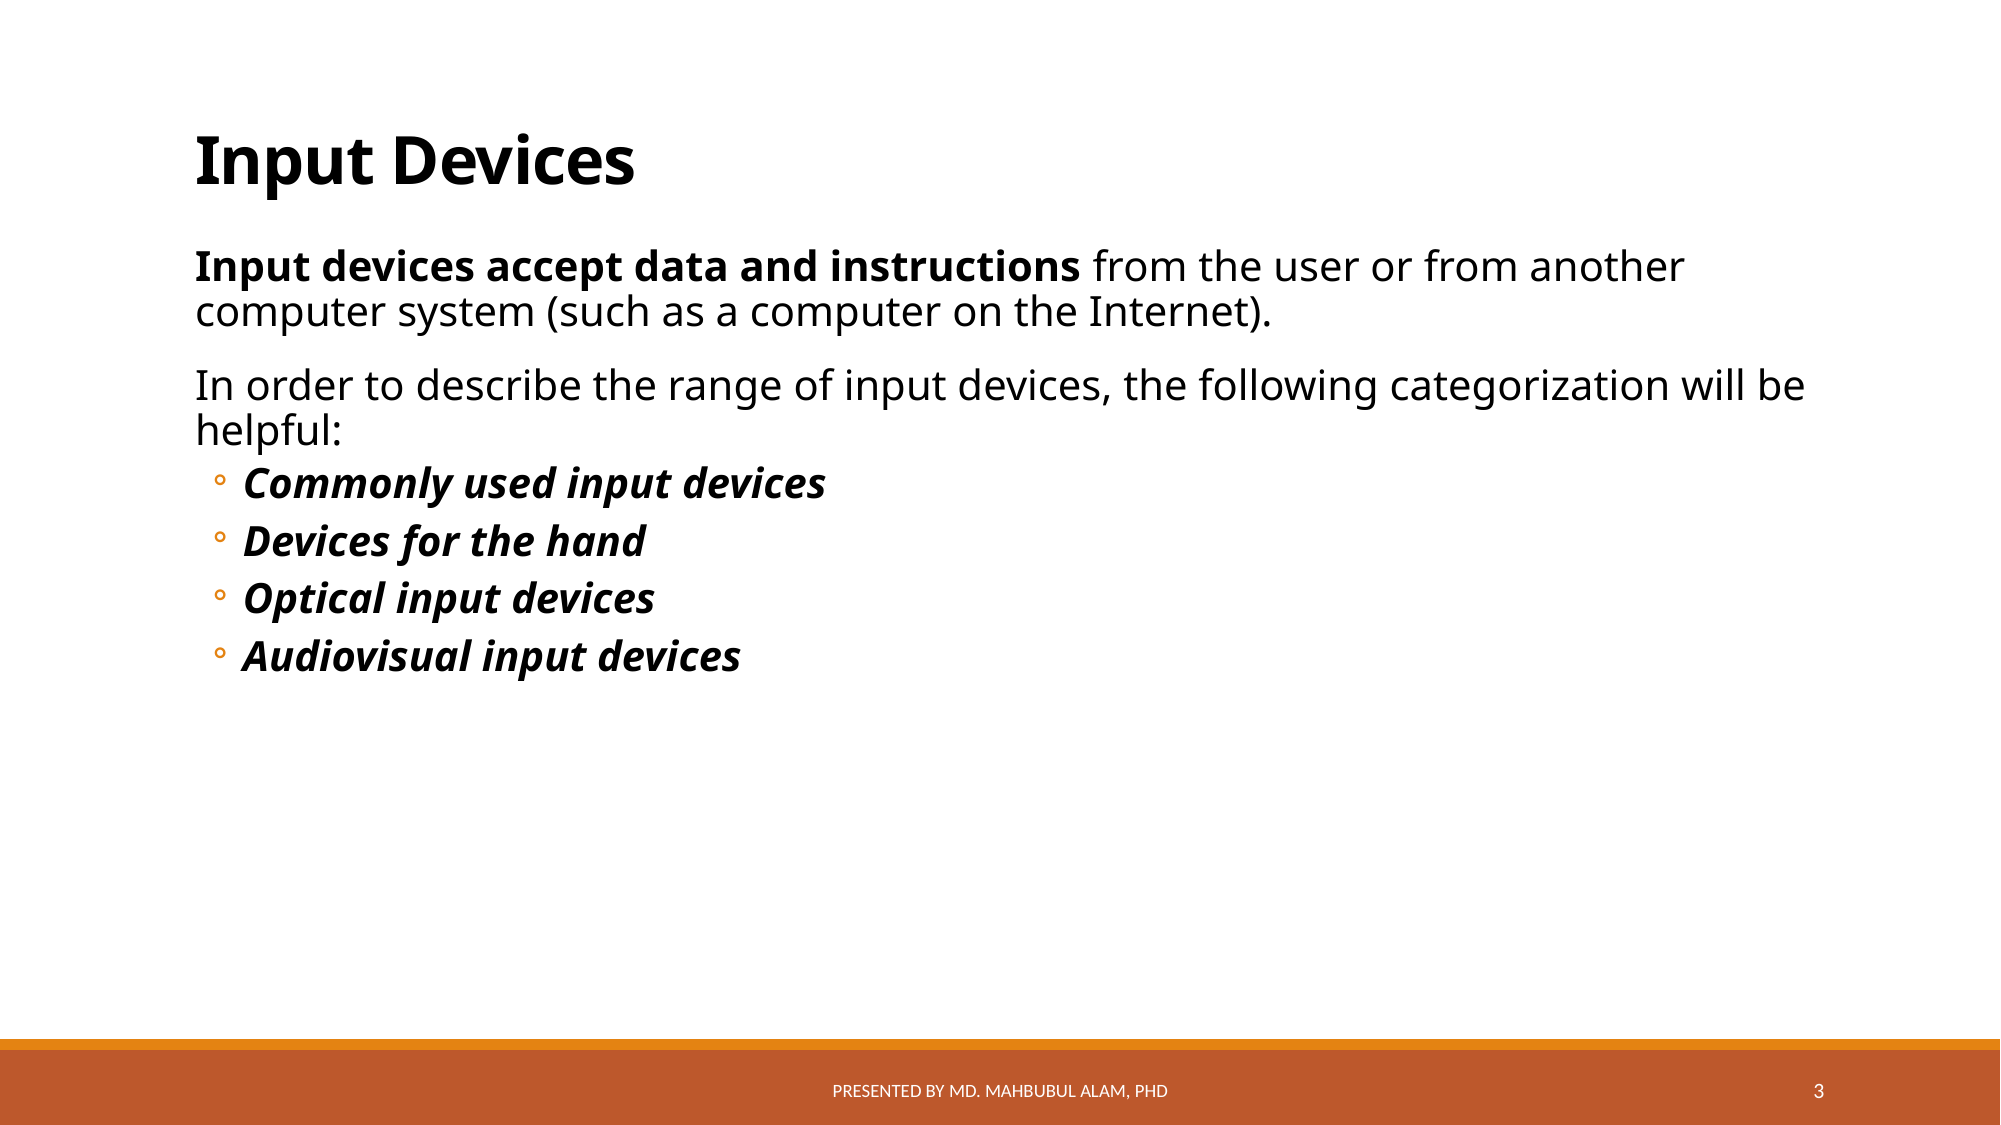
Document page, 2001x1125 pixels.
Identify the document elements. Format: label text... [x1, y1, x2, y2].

title Input Devices [180, 99, 1830, 206]
slide_number 3 [1624, 1059, 1840, 1120]
list Input devices accept data and instructions from the user or from another computer system (such as a computer on the Internet). In order to describe the range of input devices, the following categorization will be helpful: Commonly used input devices Devices for the hand Optical input devices Audiovisual input devices [180, 237, 1830, 963]
footer Presented by Md. Mahbubul Alam, PhD [604, 1059, 1396, 1120]
